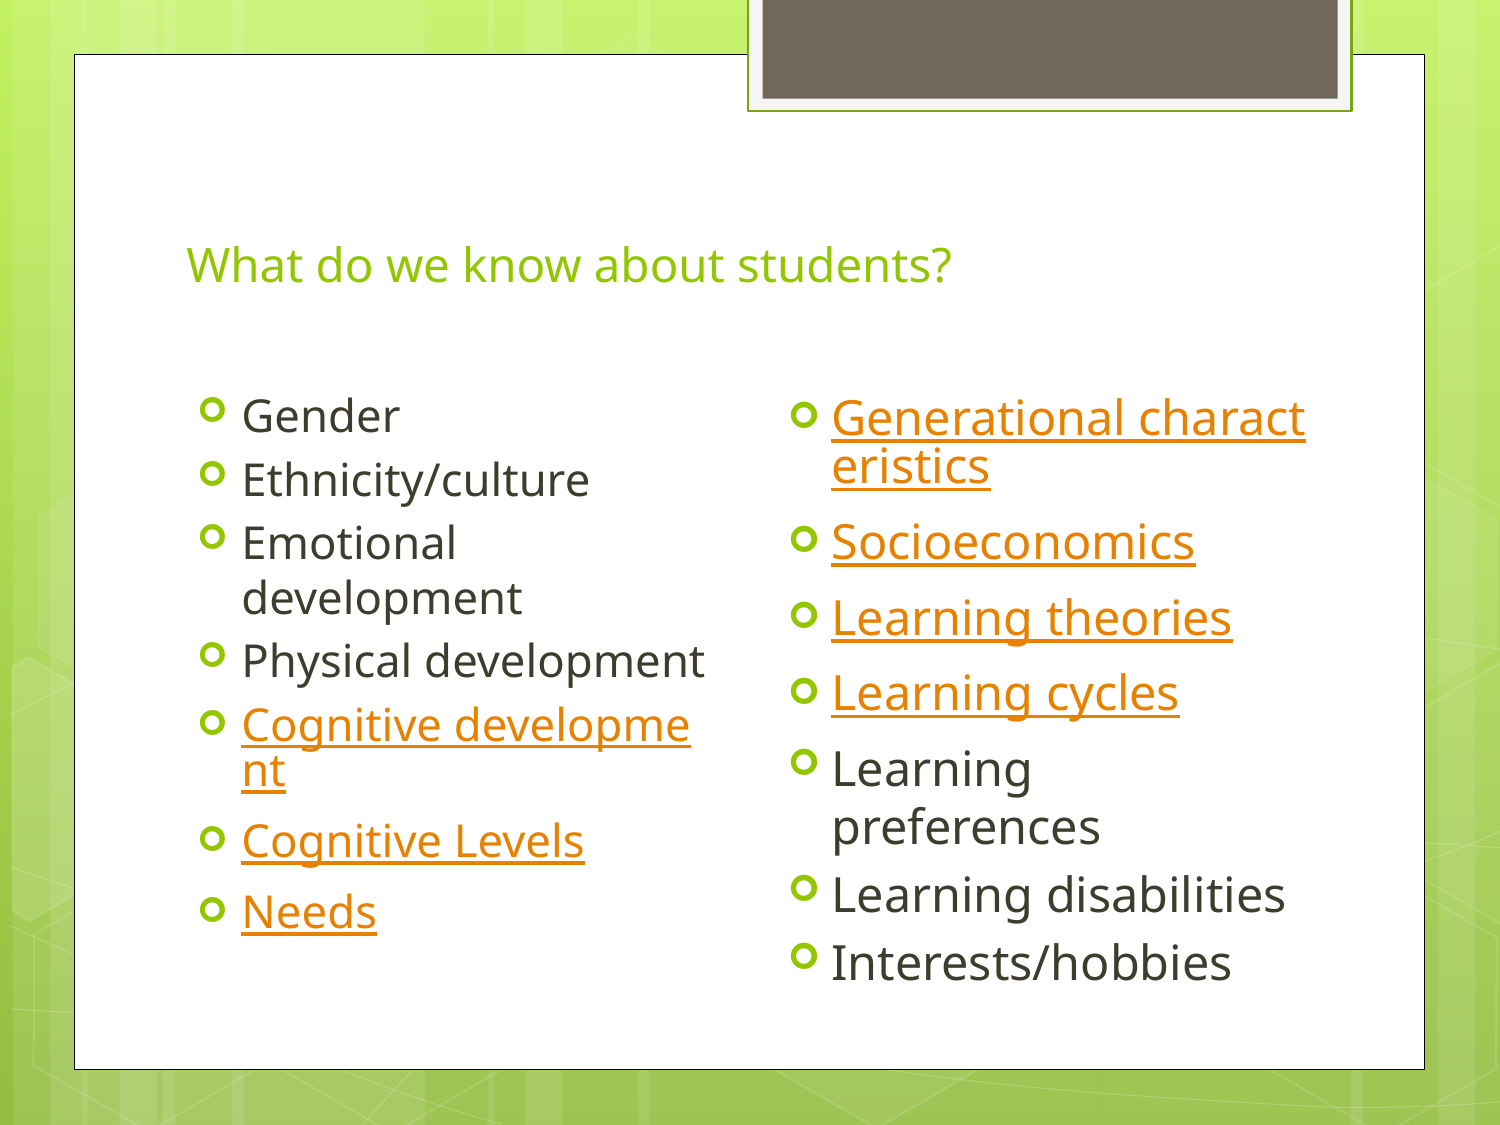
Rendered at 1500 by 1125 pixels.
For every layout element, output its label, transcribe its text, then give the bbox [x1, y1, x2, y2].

list Gender Ethnicity/culture Emotional development Physical development Cognitive development Cognitive Levels Needs [171, 379, 732, 953]
title What do we know about students? [171, 168, 1324, 357]
list Generational characteristics Socioeconomics Learning theories Learning cycles Learning preferences Learning disabilities Interests/hobbies [761, 379, 1323, 953]
